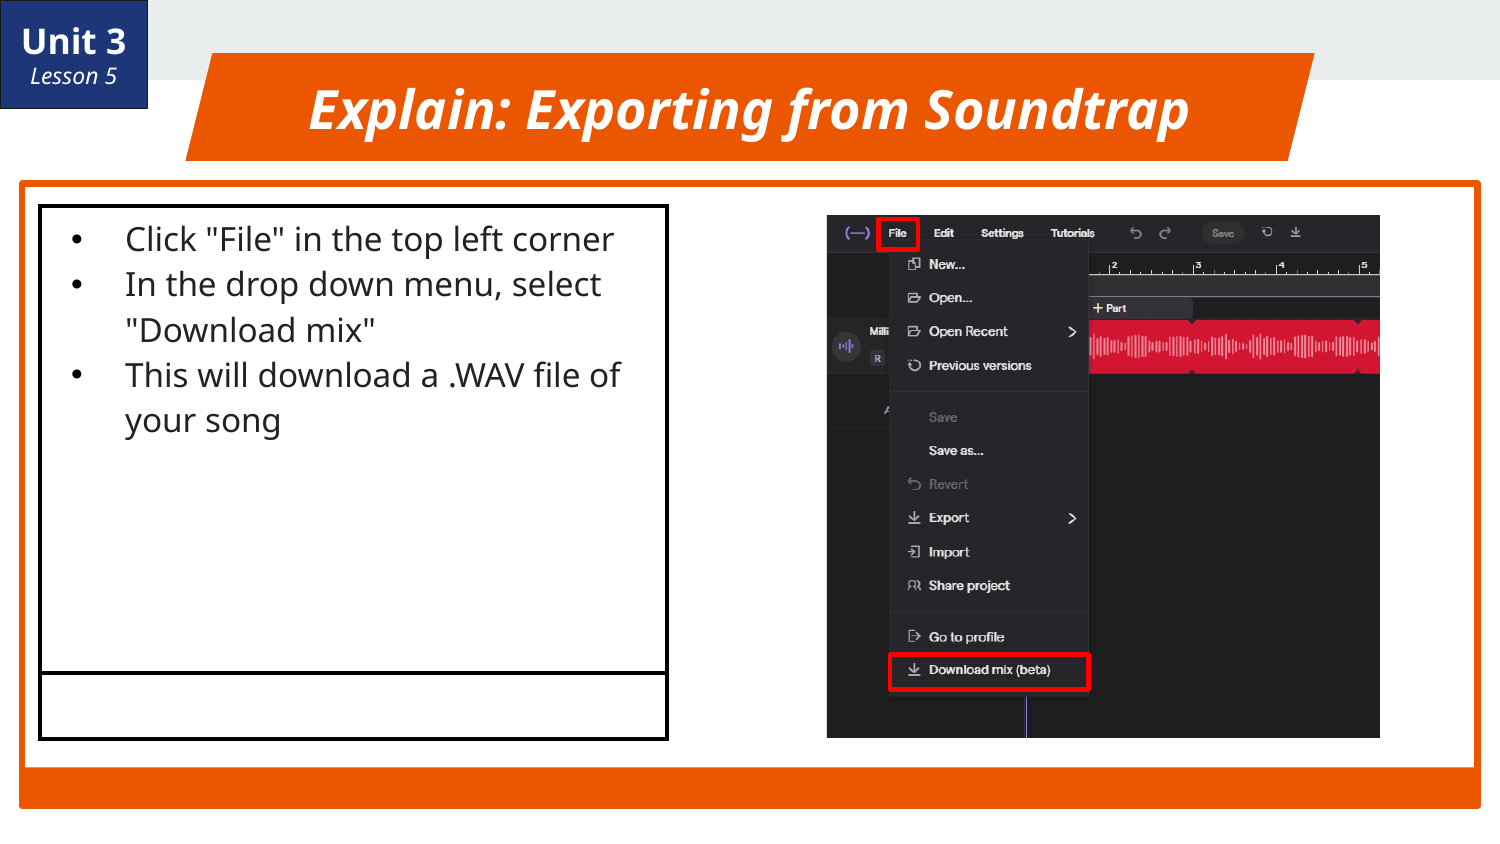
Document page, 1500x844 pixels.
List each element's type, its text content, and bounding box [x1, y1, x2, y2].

text_box [185, 53, 1315, 161]
text_box Unit 3 Lesson 5 [0, 0, 148, 109]
picture [25, 186, 1475, 804]
title Explain: Exporting from Soundtrap [221, 60, 1279, 155]
